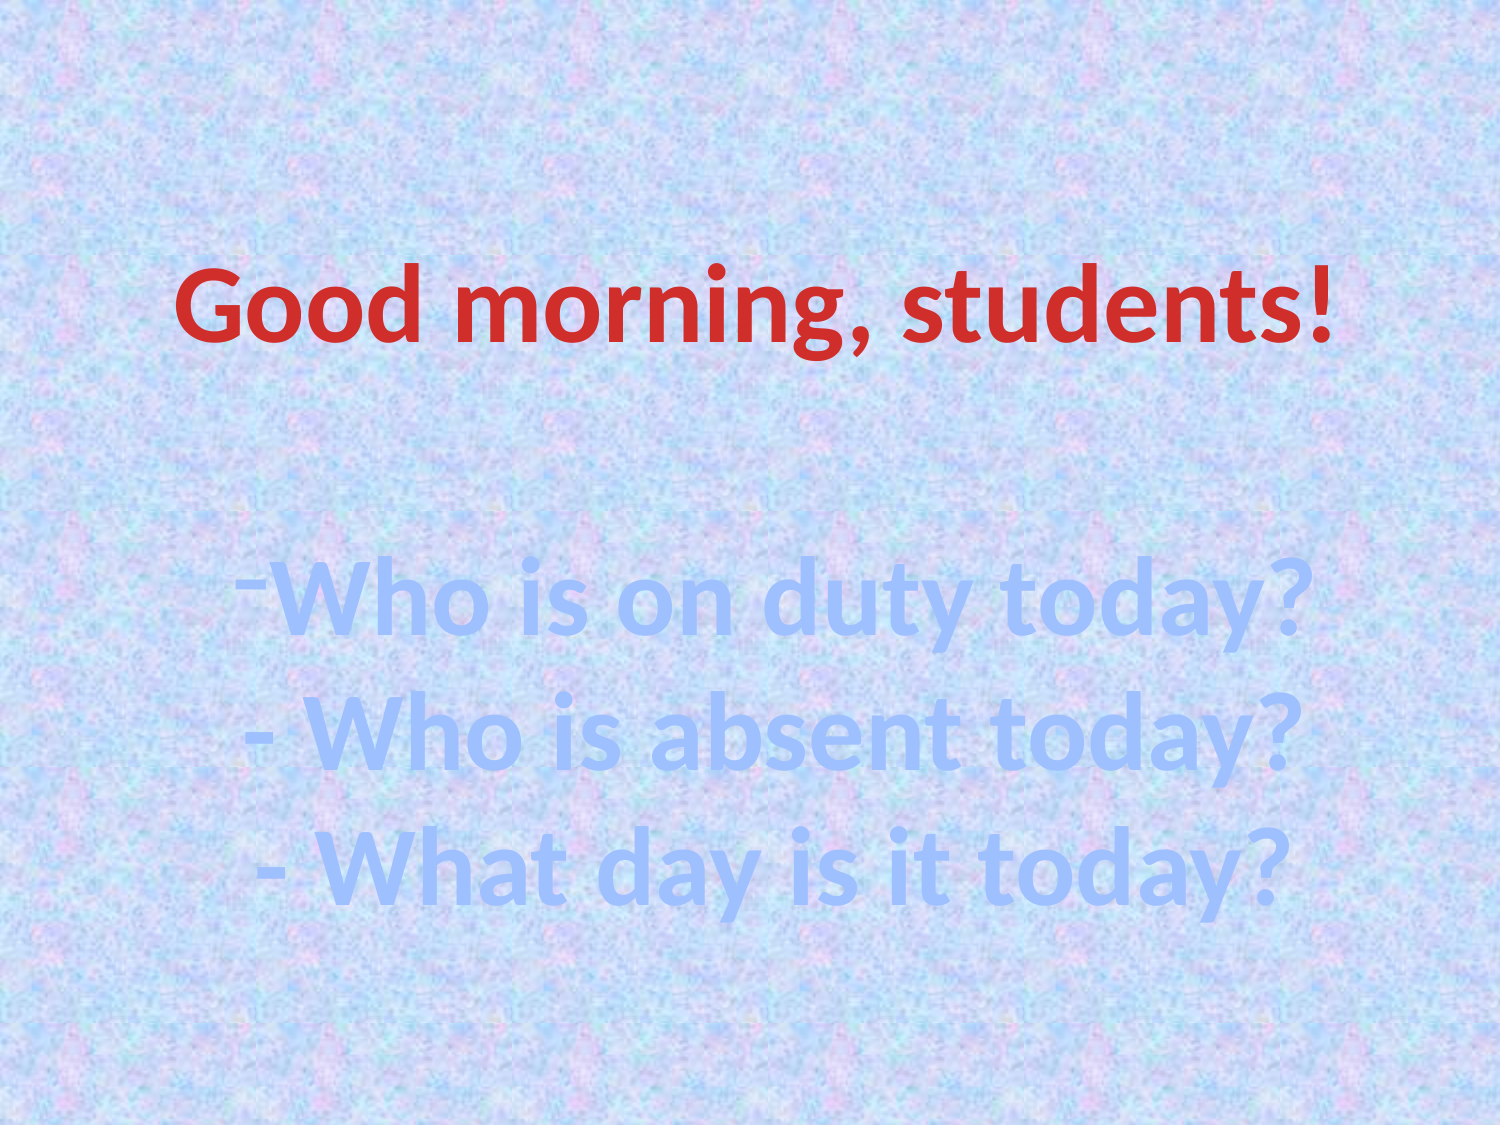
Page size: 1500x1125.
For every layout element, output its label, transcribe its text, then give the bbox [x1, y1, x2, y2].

text_box Good morning, students! [158, 222, 1357, 373]
picture [0, 0, 1500, 1125]
text_box Who is on duty today? - Who is absent today? - What day is it today? [217, 515, 1334, 936]
